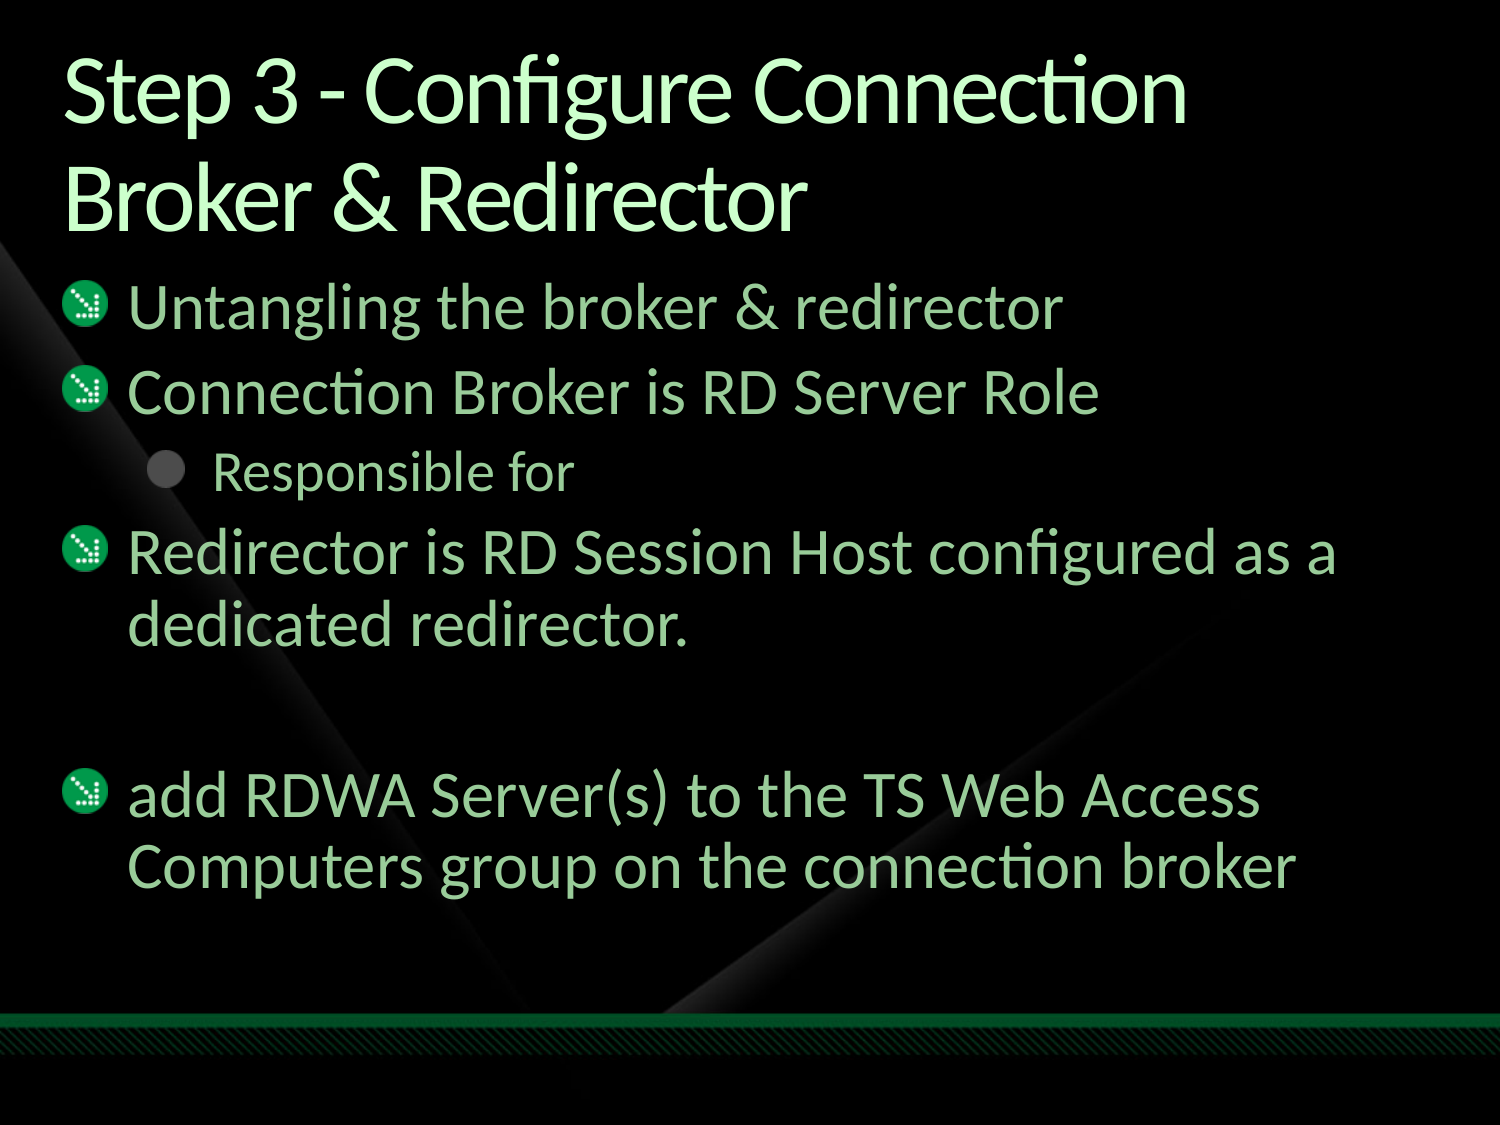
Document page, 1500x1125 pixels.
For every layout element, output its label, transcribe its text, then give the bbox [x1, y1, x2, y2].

picture [0, 0, 1500, 1125]
list Untangling the broker & redirector Connection Broker is RD Server Role Responsible for Redirector is RD Session Host configured as a dedicated redirector. add RDWA Server(s) to the TS Web Access Computers group on the connection broker [62, 271, 1438, 980]
title Step 3 - Configure Connection Broker & Redirector [62, 37, 1438, 256]
